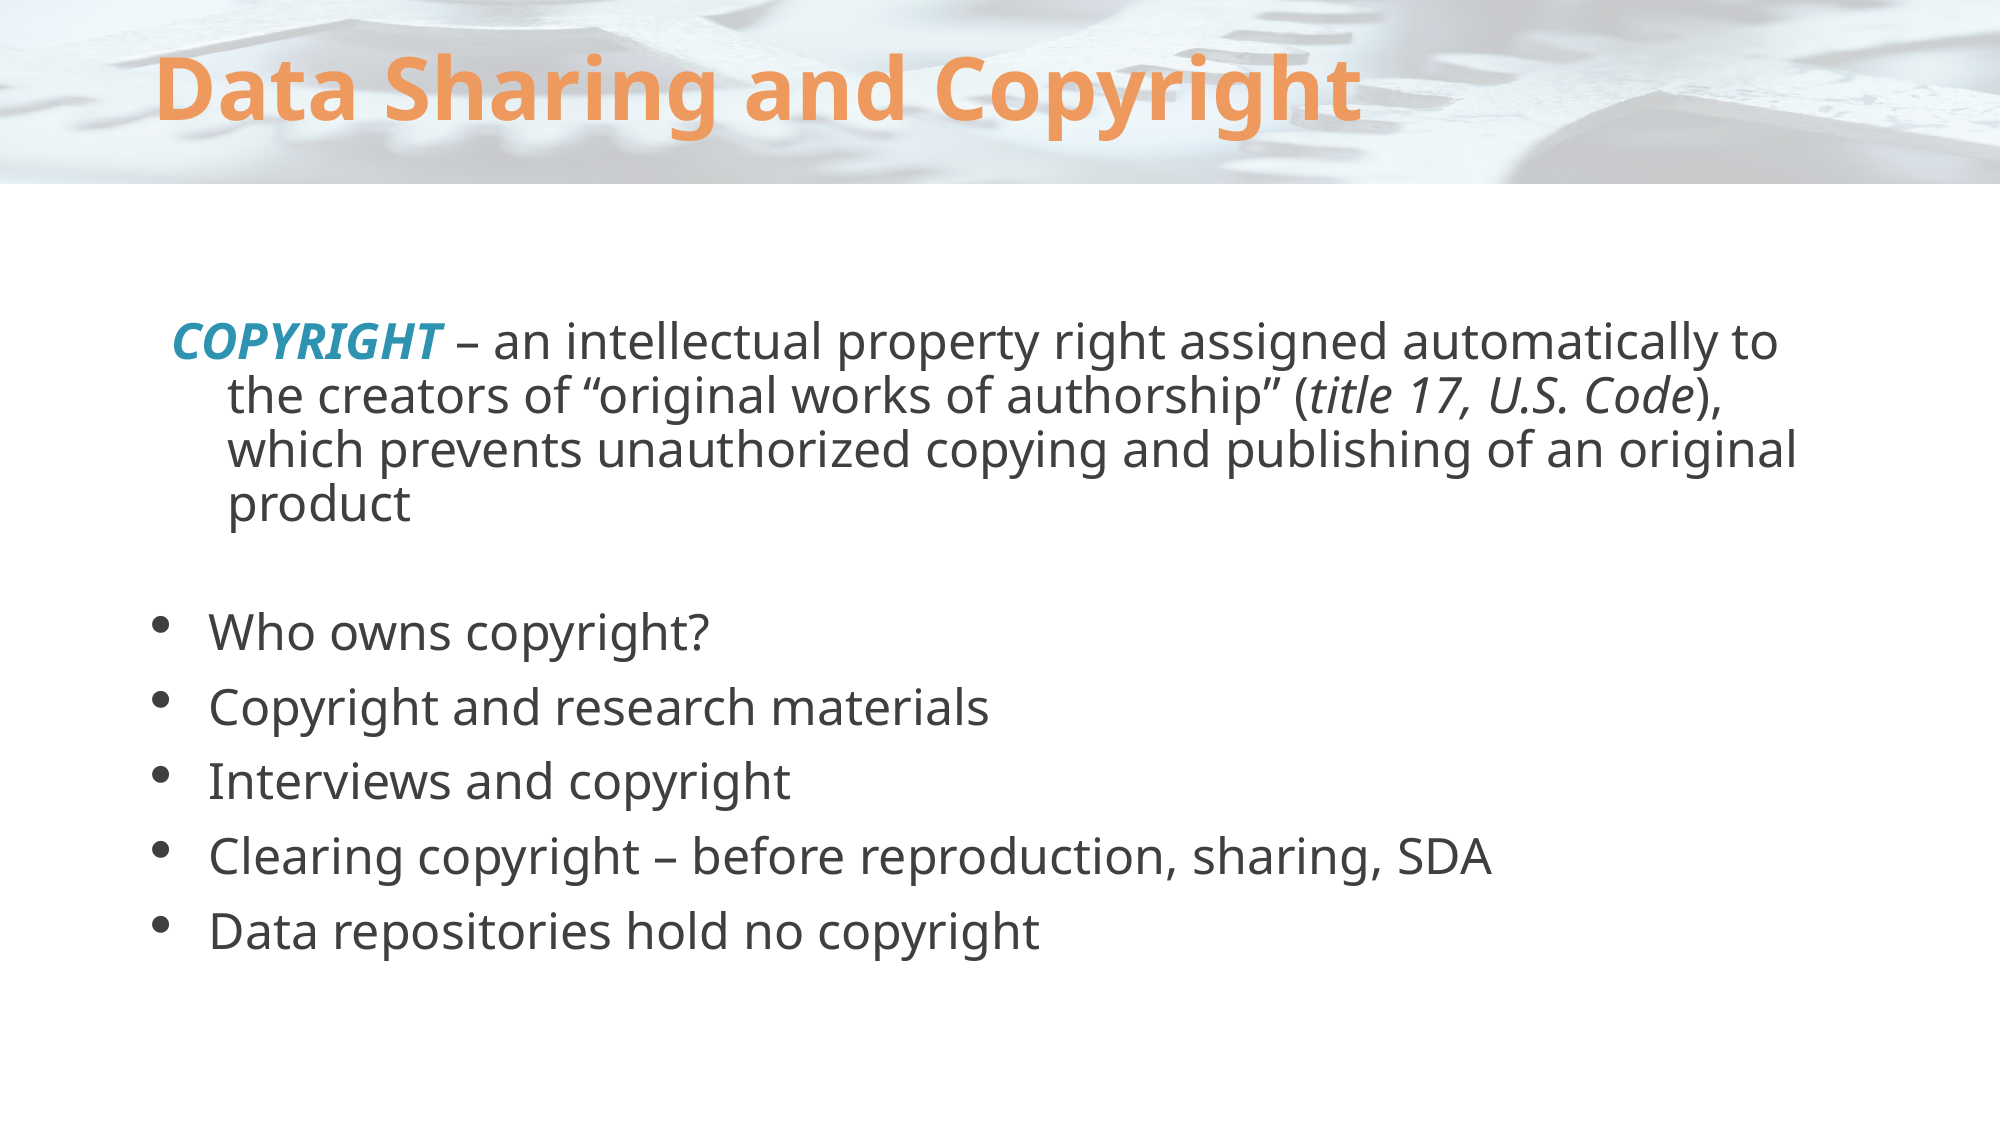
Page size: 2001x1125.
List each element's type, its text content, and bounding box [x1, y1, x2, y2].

list COPYRIGHT – an intellectual property right assigned automatically to the creators of “original works of authorship” (title 17, U.S. Code), which prevents unauthorized copying and publishing of an original product Who owns copyright? Copyright and research materials Interviews and copyright Clearing copyright – before reproduction, sharing, SDA Data repositories hold no copyright [137, 308, 1863, 1023]
title Data Sharing and Copyright [137, 29, 1863, 155]
